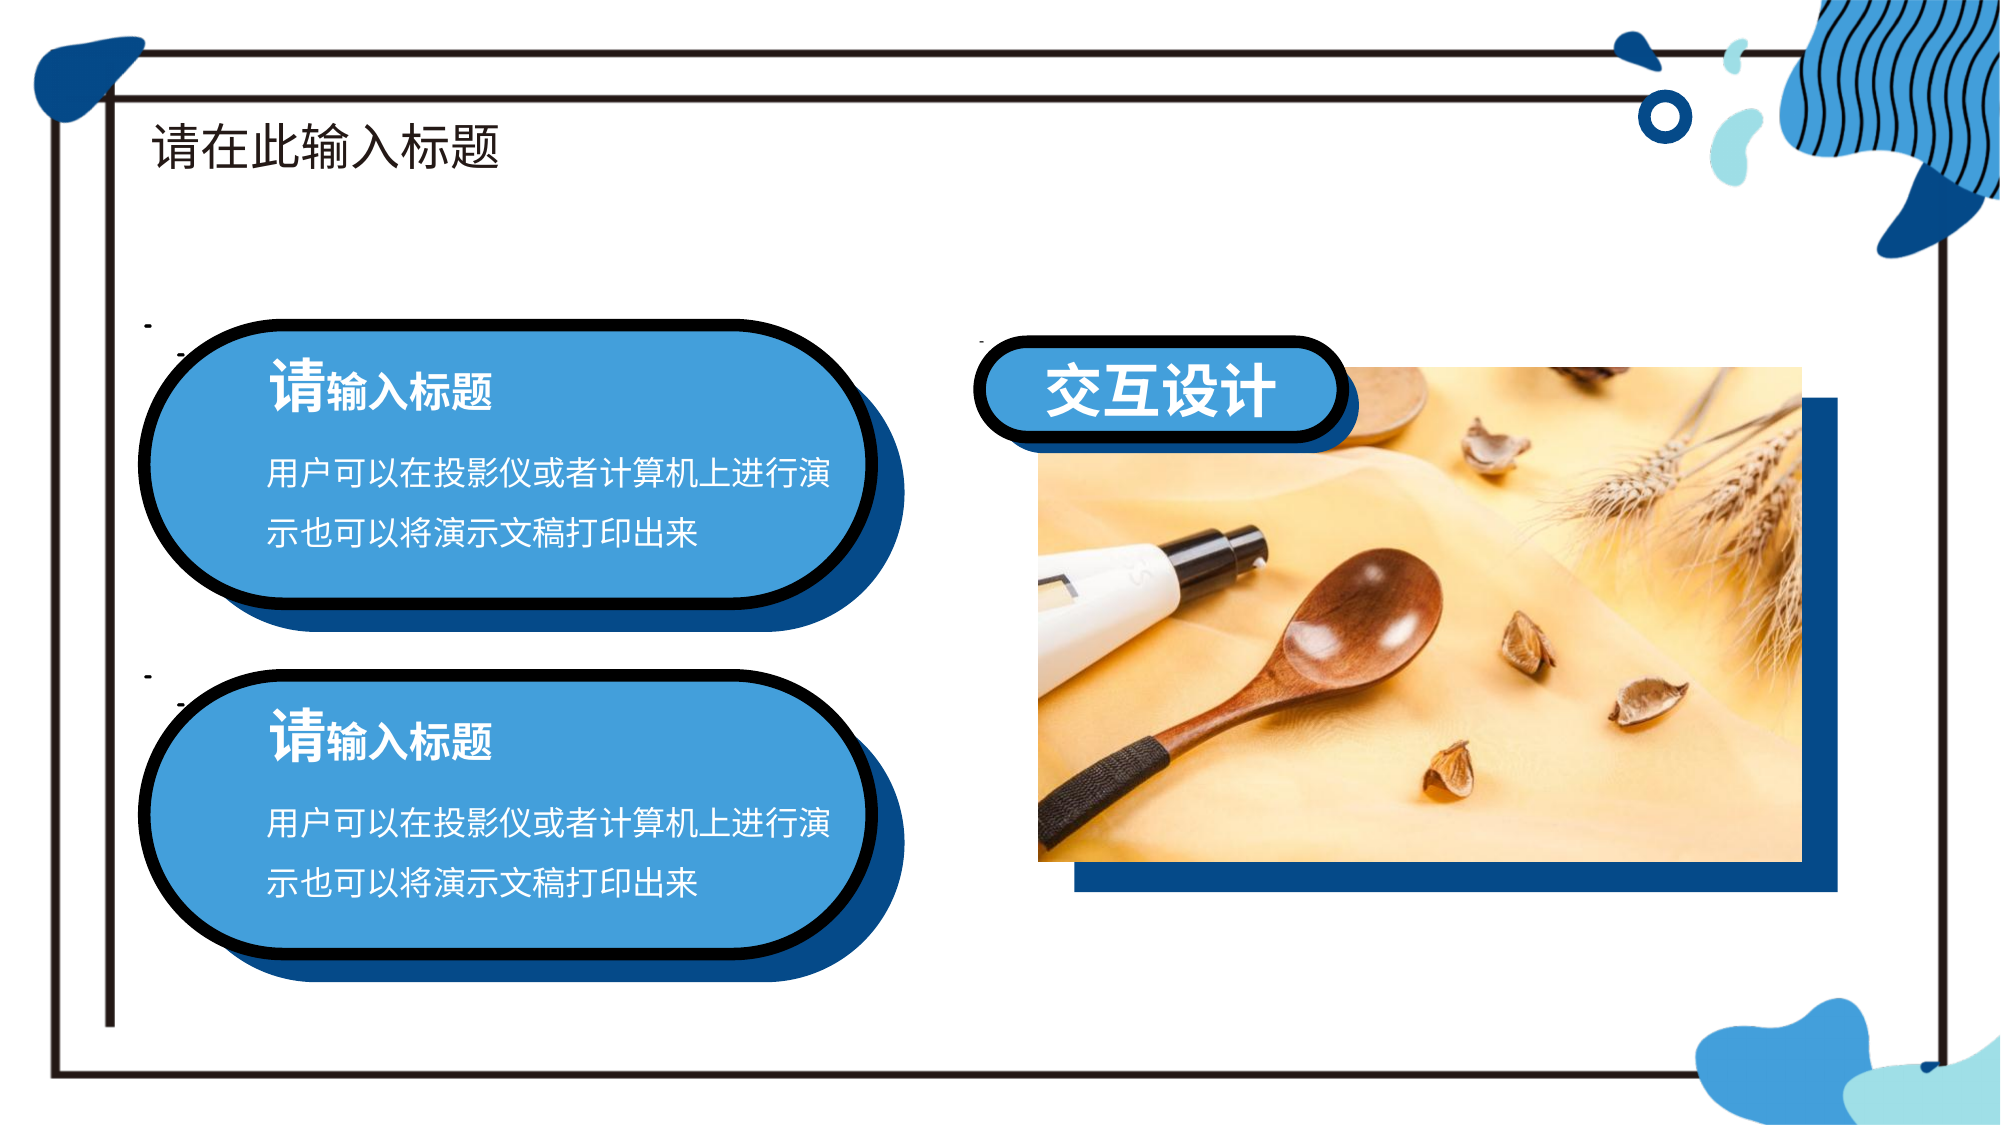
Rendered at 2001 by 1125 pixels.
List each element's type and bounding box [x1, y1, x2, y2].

picture [1689, 931, 2000, 1124]
text_box [979, 341, 1359, 454]
text_box [144, 325, 905, 632]
picture [0, 0, 2000, 1113]
text_box [1038, 367, 1838, 893]
text_box [144, 675, 905, 983]
